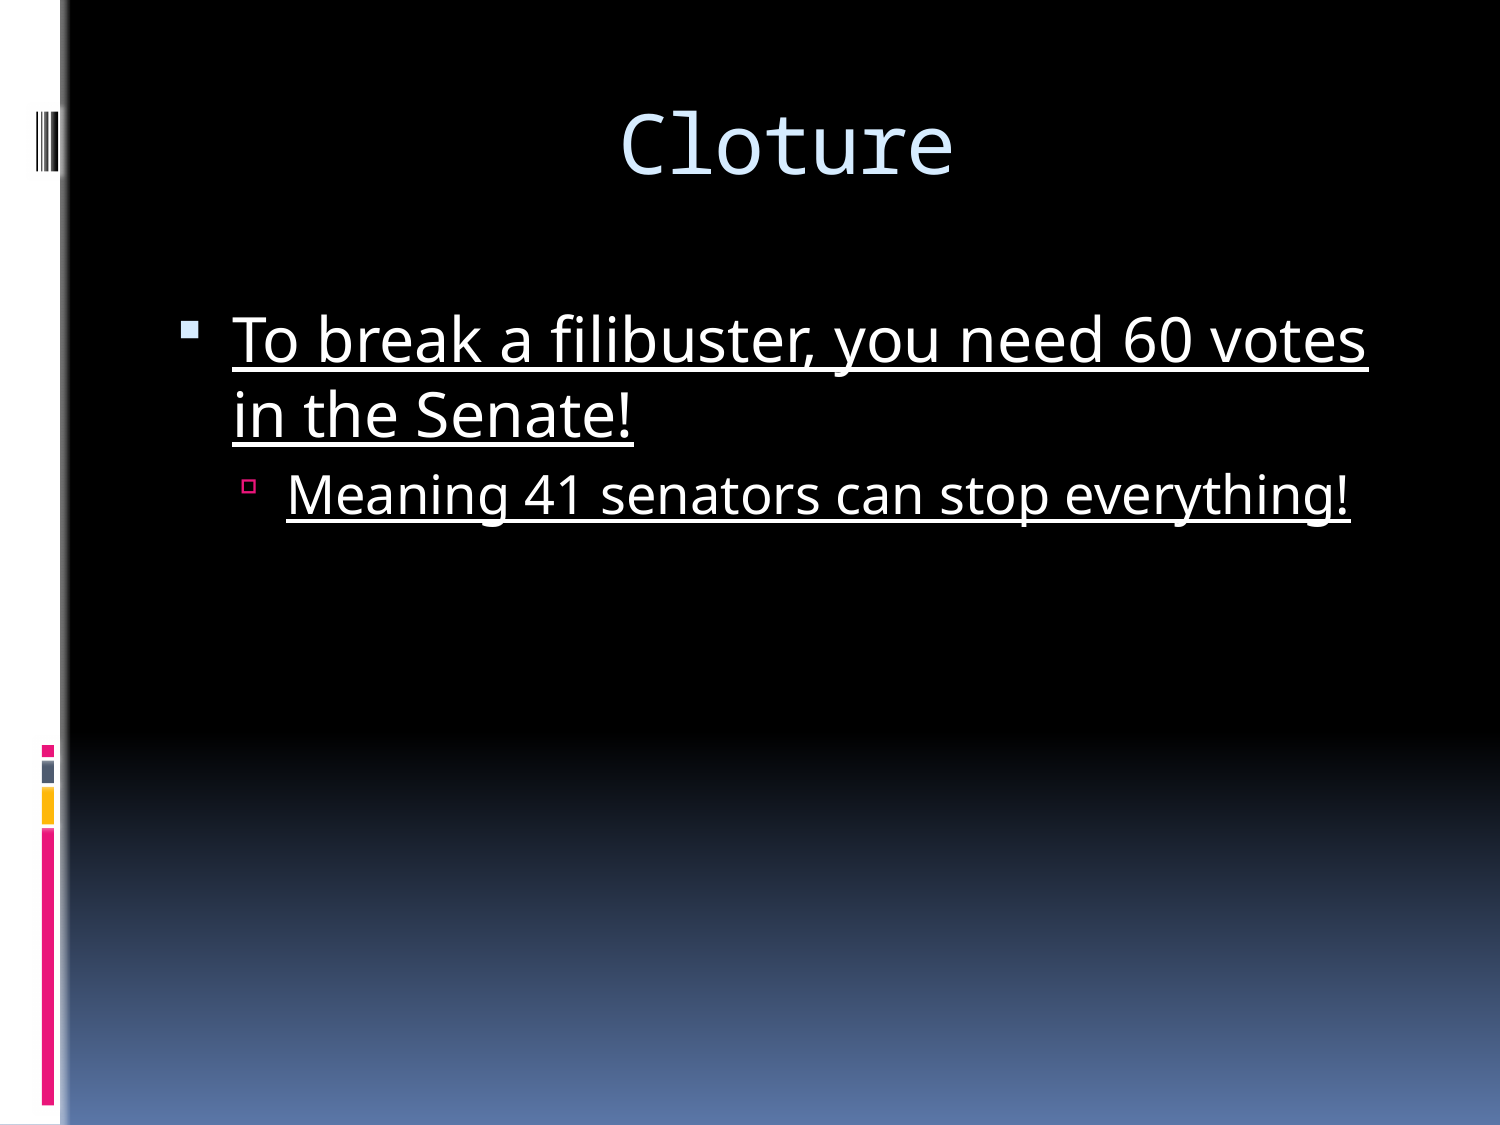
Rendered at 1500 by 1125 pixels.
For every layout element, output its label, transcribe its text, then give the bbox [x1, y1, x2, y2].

title Cloture [150, 83, 1425, 234]
list To break a filibuster, you need 60 votes in the Senate! Meaning 41 senators can stop everything! [150, 292, 1425, 1043]
